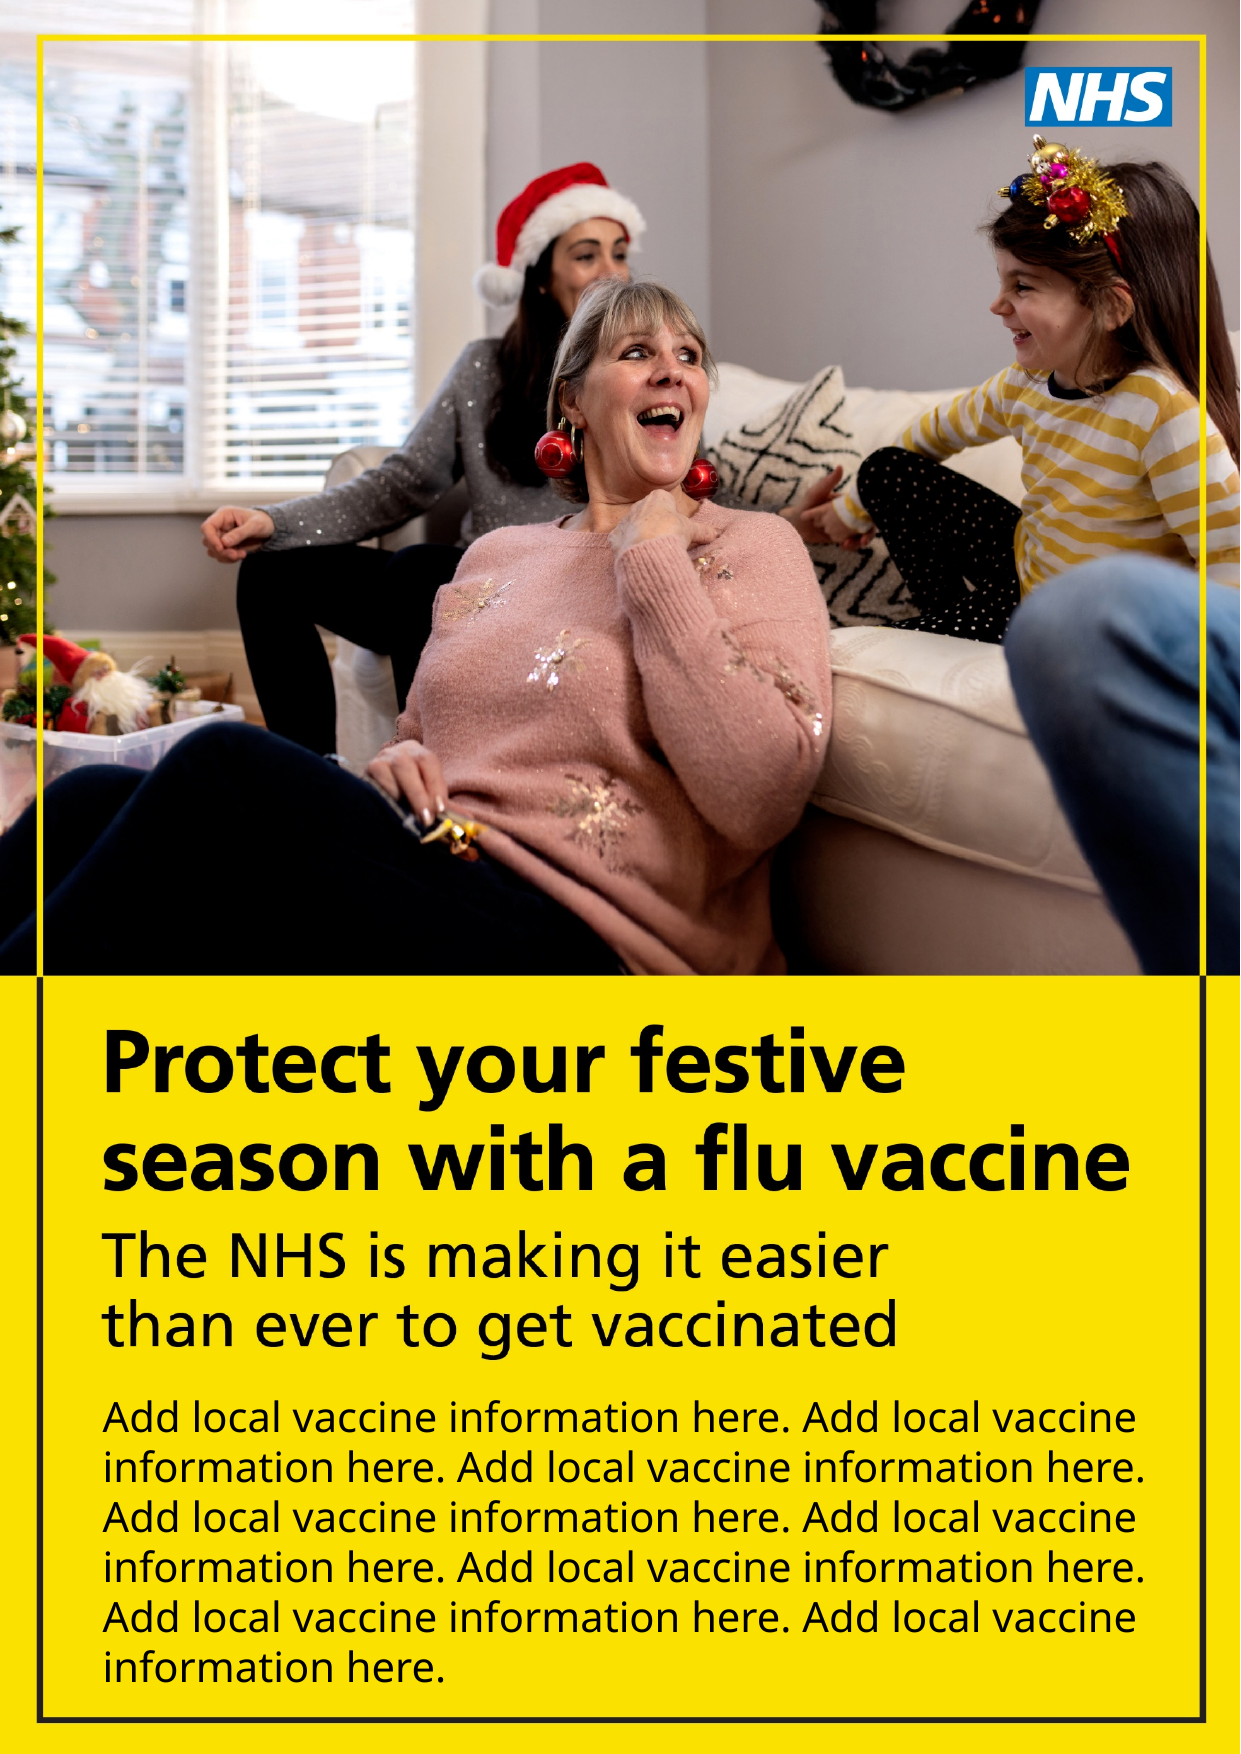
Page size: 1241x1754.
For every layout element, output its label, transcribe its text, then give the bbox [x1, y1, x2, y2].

picture [0, 0, 1240, 1754]
text_box Add local vaccine information here. Add local vaccine information here. Add local vaccine information here. Add local vaccine information here. Add local vaccine information here. Add local vaccine information here. Add local vaccine information here. Add local vaccine information here. [87, 1383, 1167, 1699]
